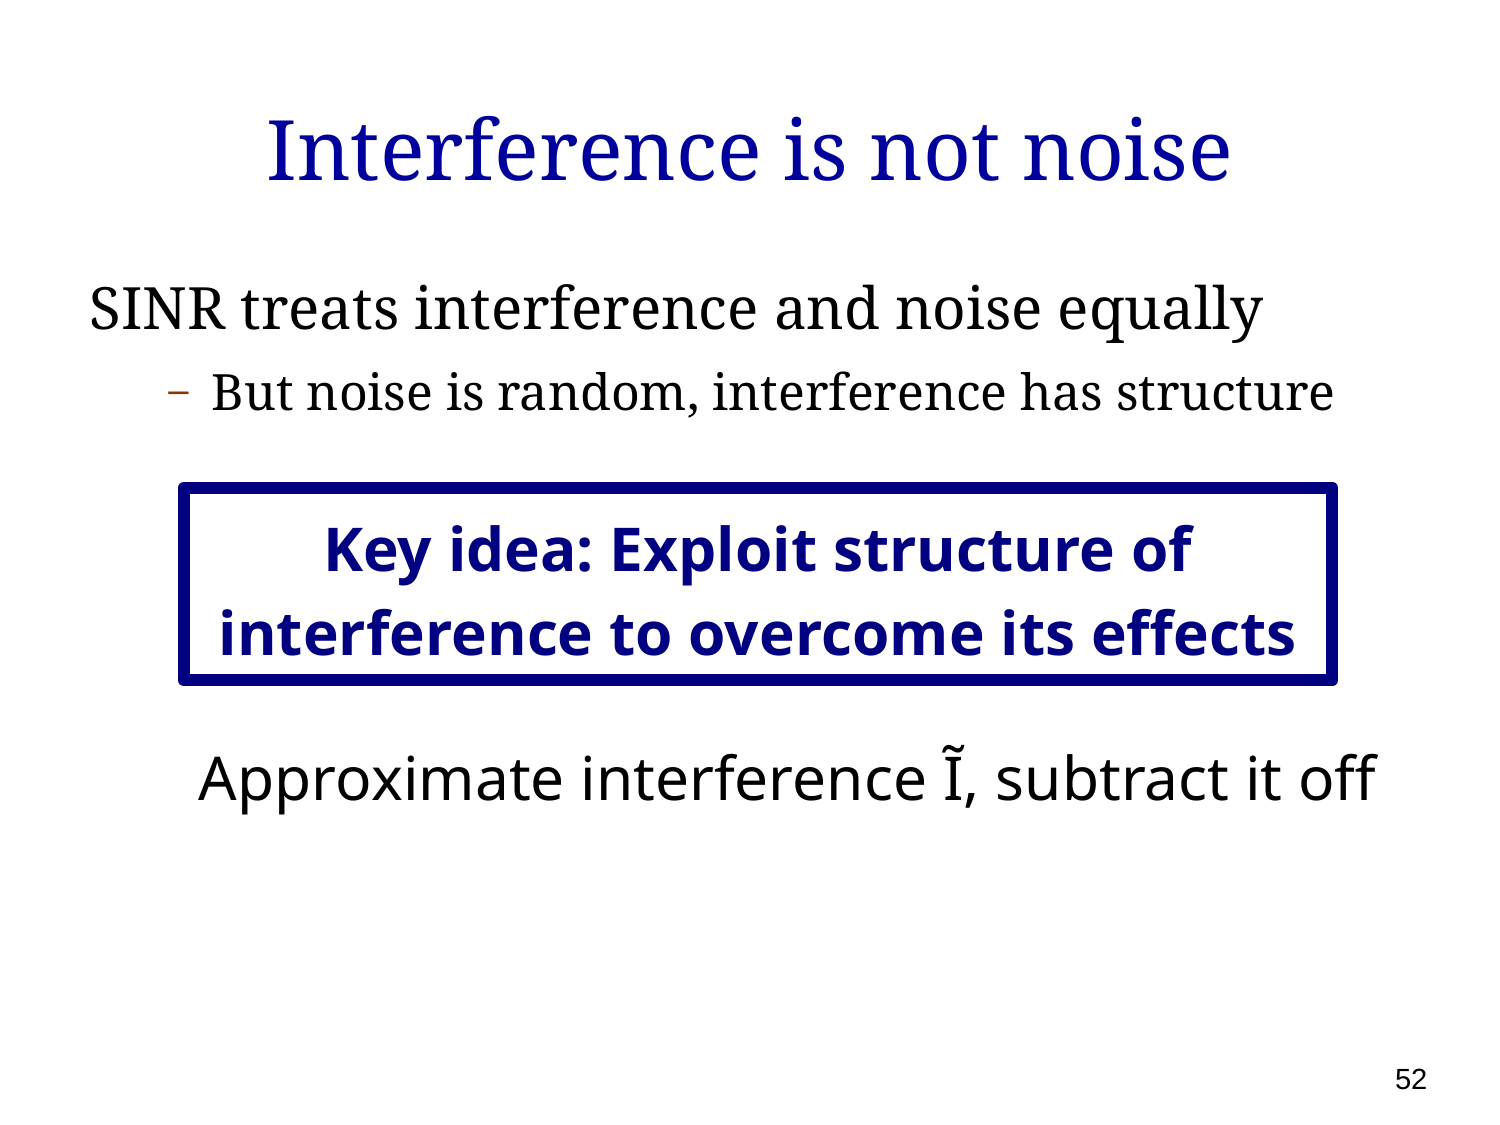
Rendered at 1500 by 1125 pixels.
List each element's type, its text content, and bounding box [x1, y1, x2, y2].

text_box Key idea: Exploit structure of interference to overcome its effects [184, 487, 1333, 681]
list SINR treats interference and noise equally But noise is random, interference has structure [74, 252, 1426, 762]
title Interference is not noise [74, 44, 1426, 234]
text_box Approximate interference Ĩ, subtract it off [74, 728, 1425, 950]
slide_number 52 [1092, 1024, 1443, 1103]
